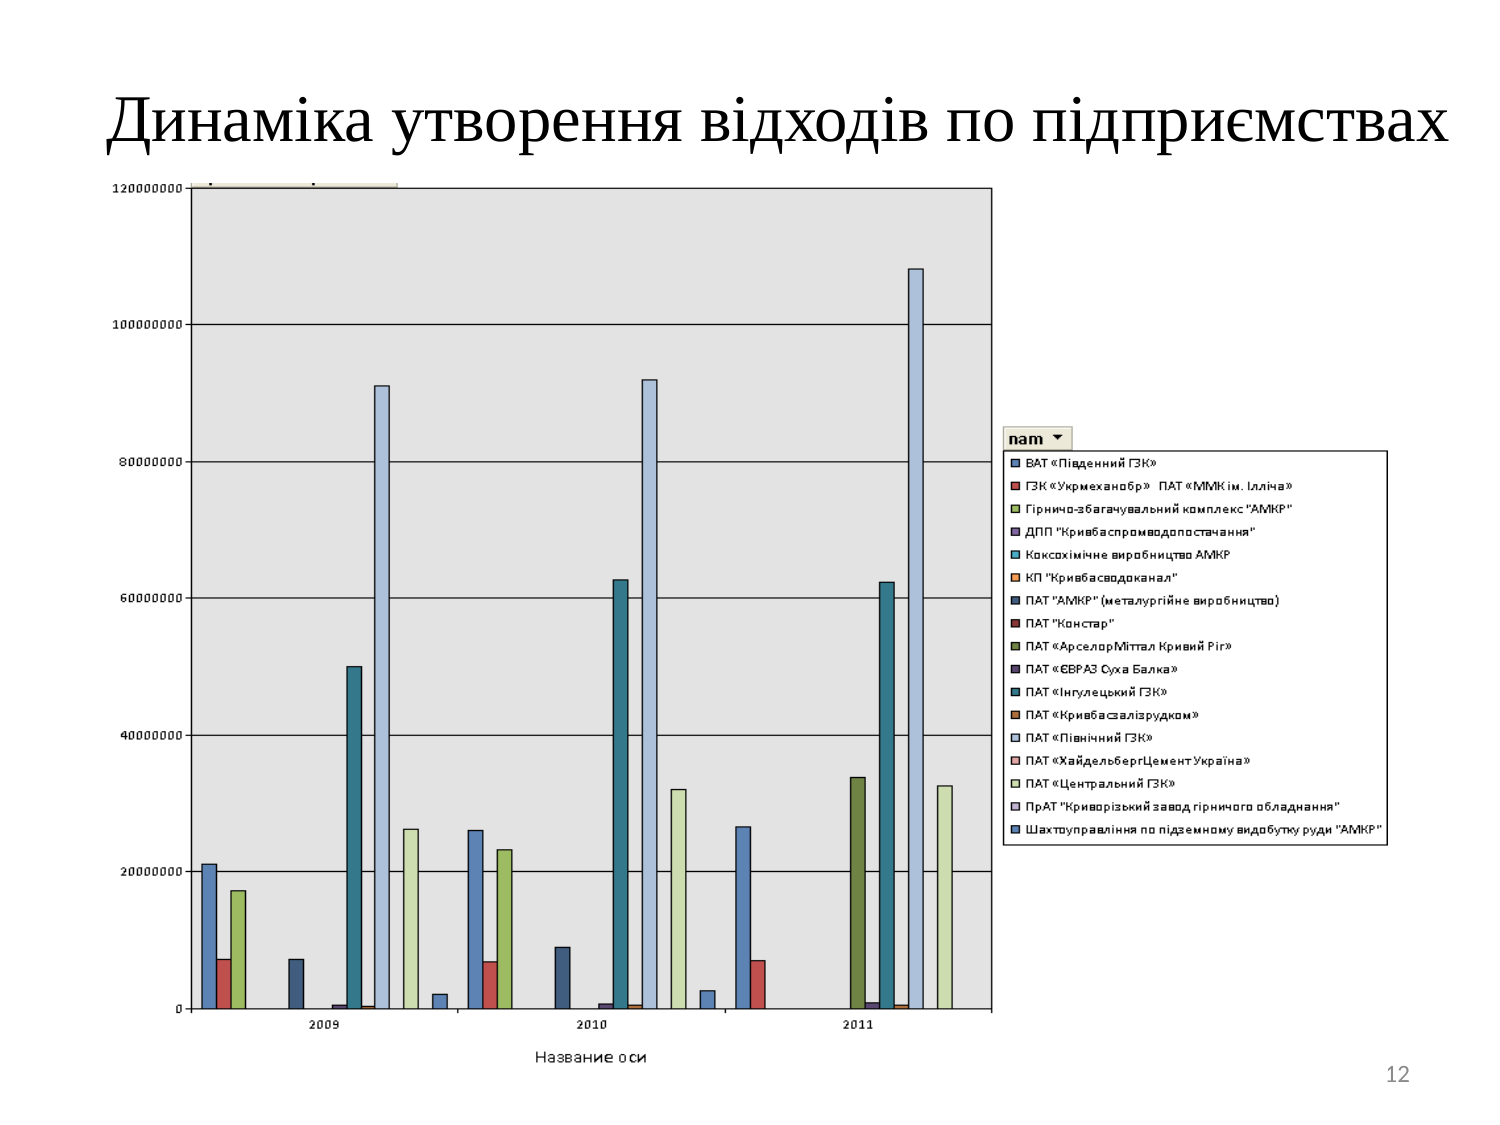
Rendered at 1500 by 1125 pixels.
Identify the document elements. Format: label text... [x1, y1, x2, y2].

slide_number 12 [1074, 1042, 1425, 1103]
picture [100, 183, 1389, 1071]
title Динаміка утворення відходів по підприємствах [75, 45, 1483, 184]
